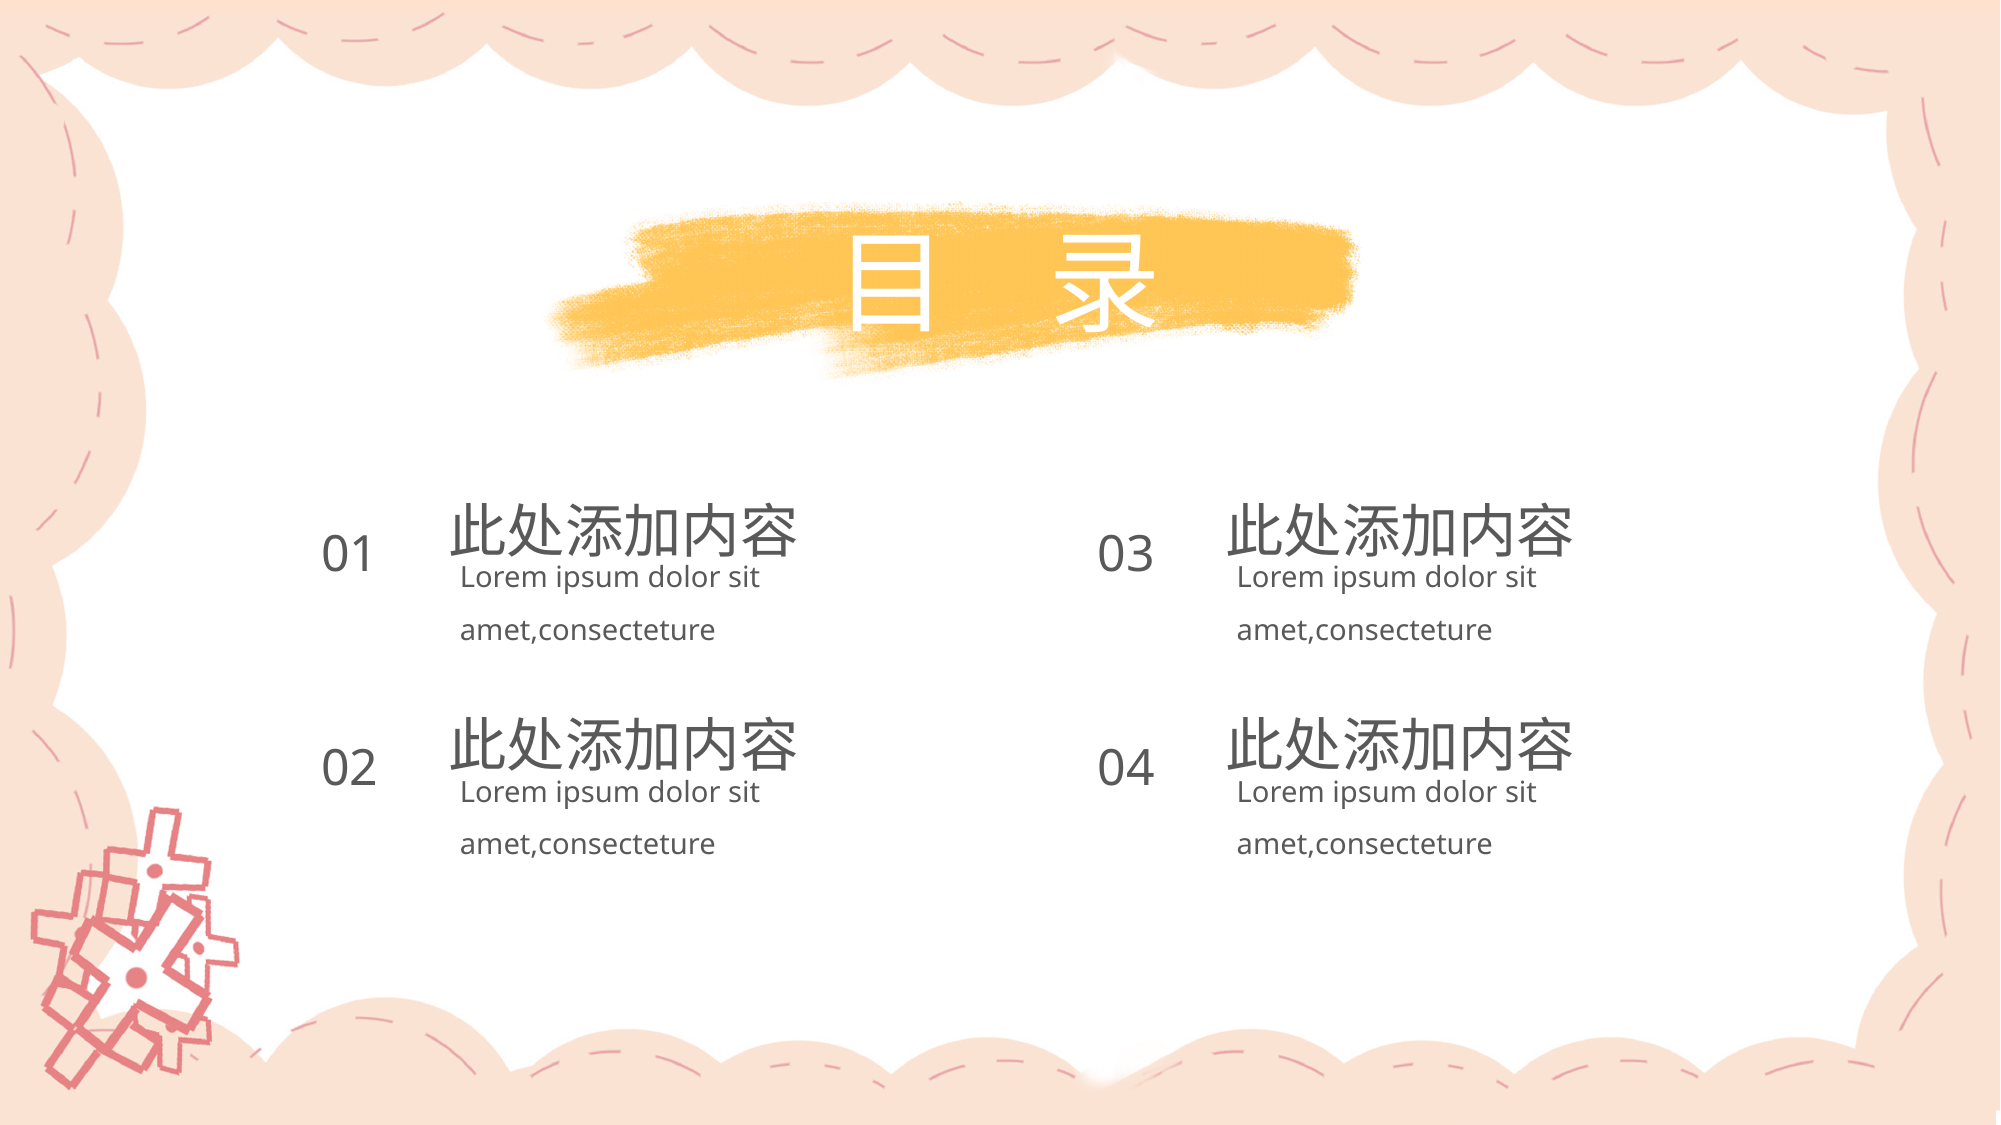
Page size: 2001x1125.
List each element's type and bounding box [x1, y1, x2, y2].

text_box [281, 700, 1001, 817]
text_box [1058, 700, 1778, 817]
text_box [1058, 486, 1778, 602]
text_box [281, 486, 1001, 602]
picture [0, 0, 2001, 1125]
